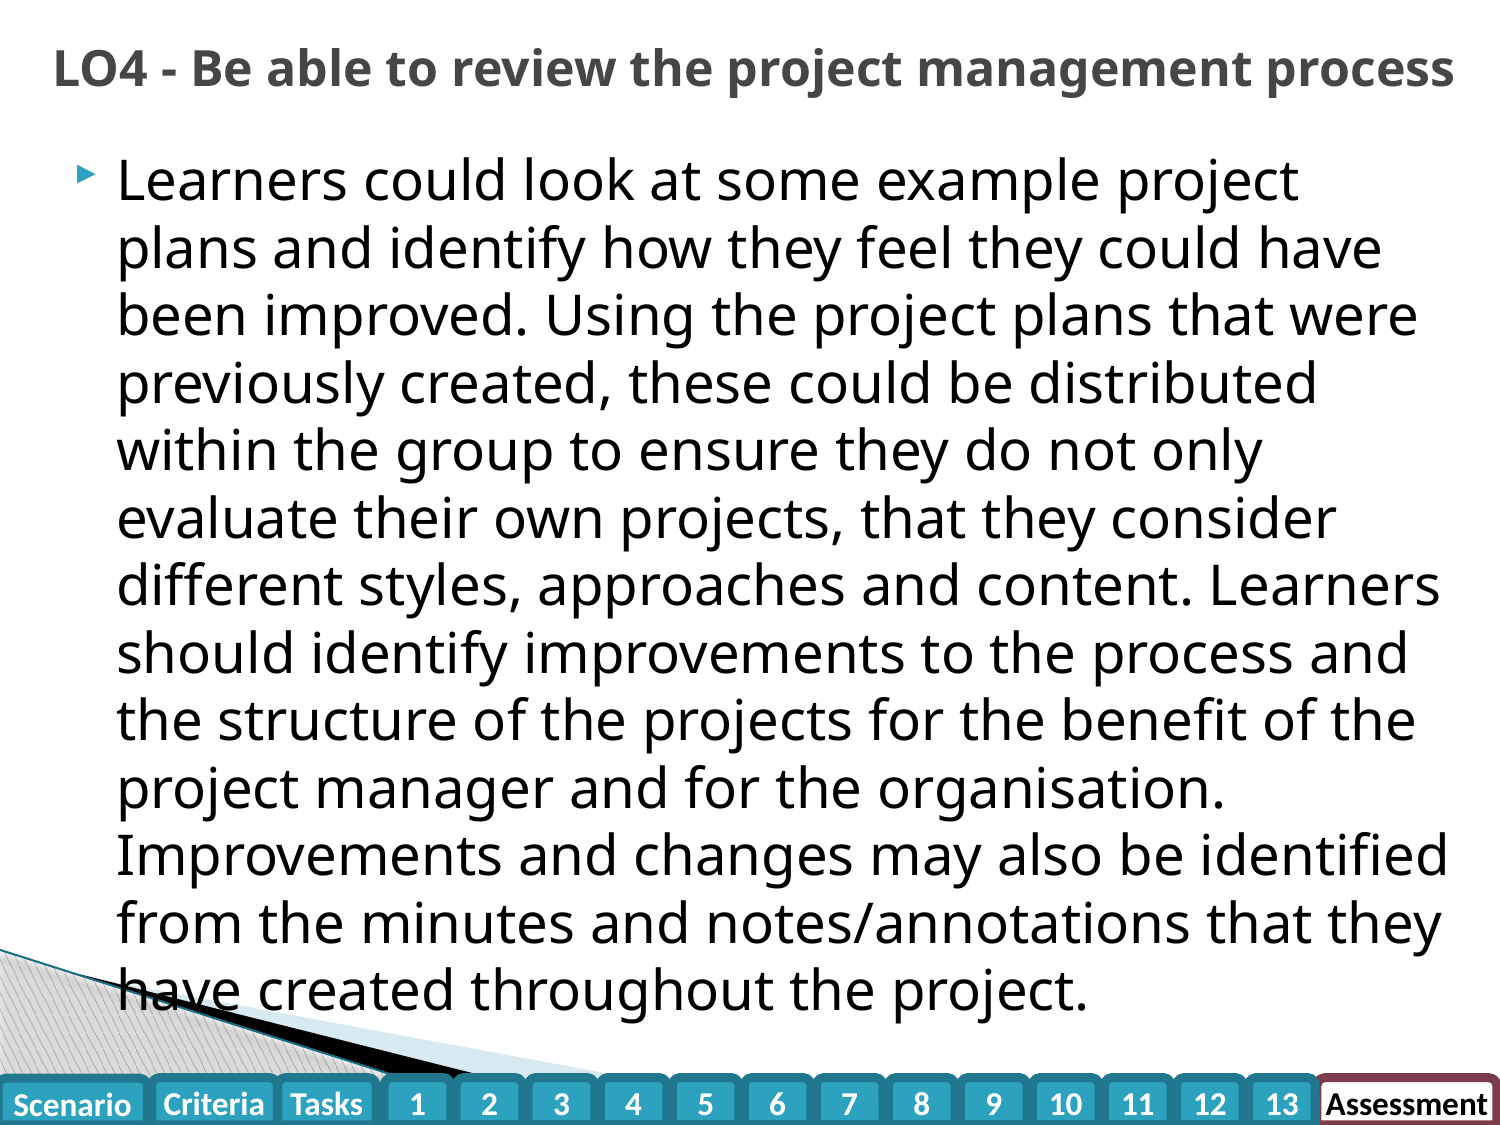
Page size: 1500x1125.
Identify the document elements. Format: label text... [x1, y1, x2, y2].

title LO4 - Be able to review the project management process [37, 19, 1471, 114]
list Learners could look at some example project plans and identify how they feel they could have been improved. Using the project plans that were previously created, these could be distributed within the group to ensure they do not only evaluate their own projects, that they consider different styles, approaches and content. Learners should identify improvements to the process and the structure of the projects for the benefit of the project manager and for the organisation. Improvements and changes may also be identified from the minutes and notes/annotations that they have created throughout the project. [41, 137, 1471, 1047]
